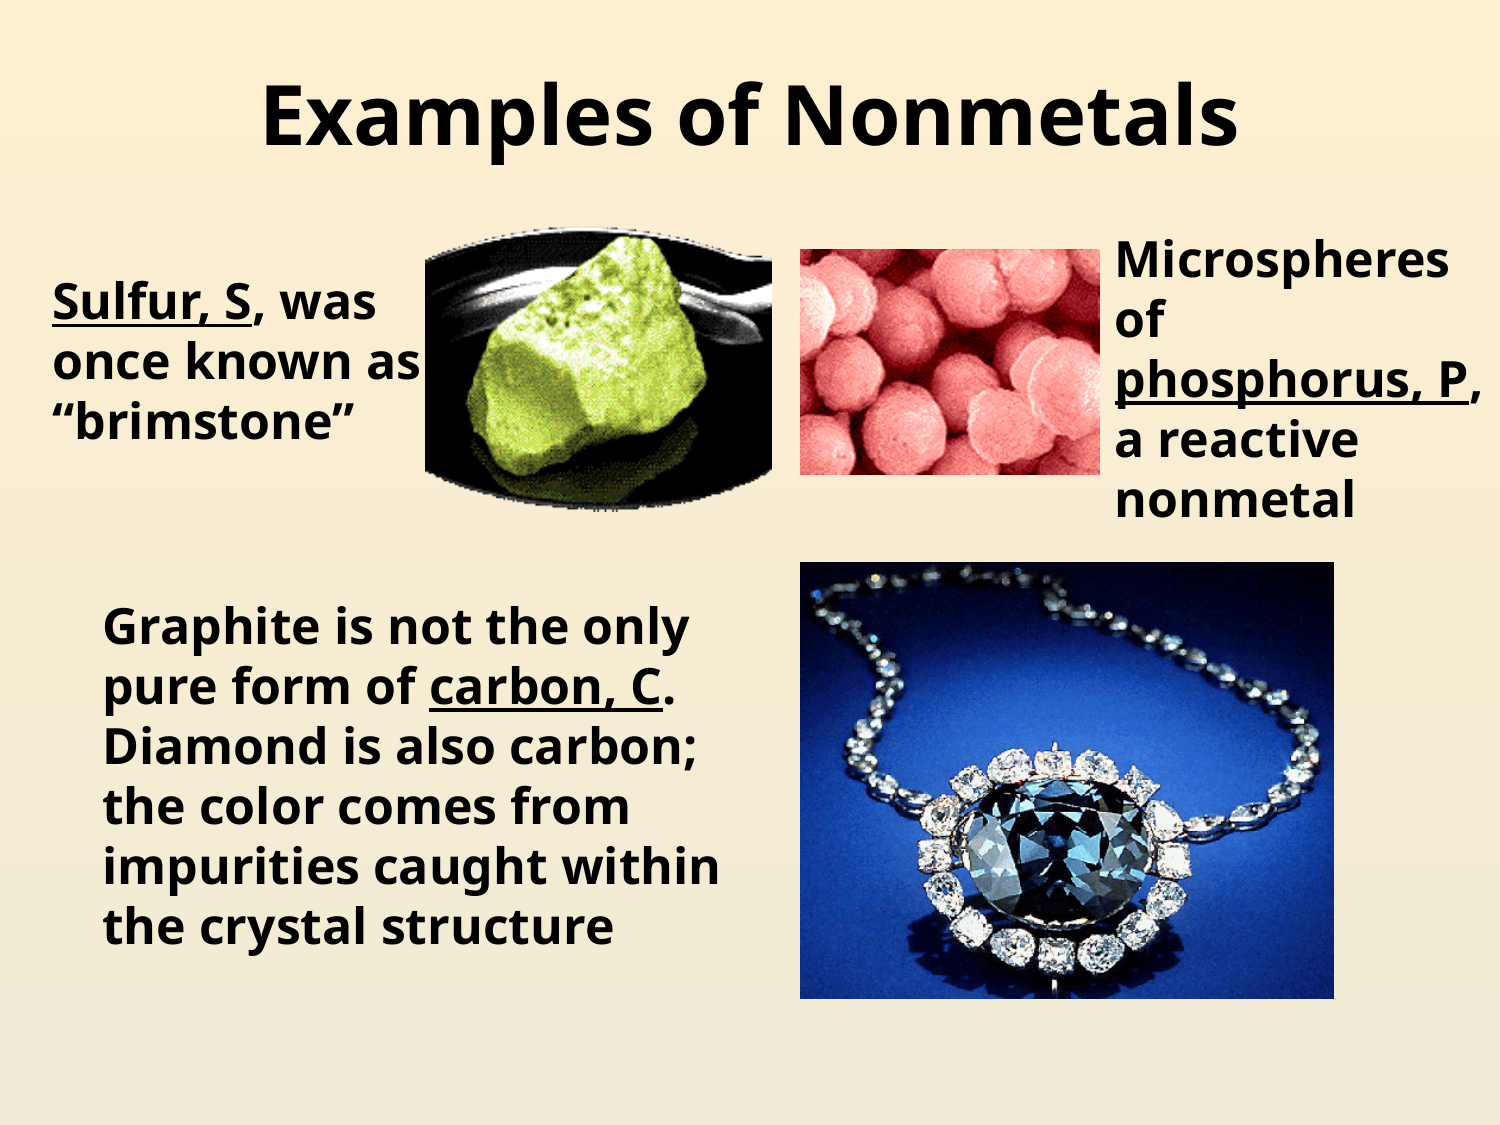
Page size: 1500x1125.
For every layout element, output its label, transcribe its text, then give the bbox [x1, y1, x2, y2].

picture [799, 562, 1334, 999]
text_box Graphite is not the only pure form of carbon, C. Diamond is also carbon; the color comes from impurities caught within the crystal structure [87, 587, 788, 963]
text_box Sulfur, S, was once known as “brimstone” [37, 262, 419, 458]
picture [799, 249, 1101, 476]
picture [424, 224, 773, 513]
title Examples of Nonmetals [112, 62, 1388, 163]
text_box Microspheres of phosphorus, P, a reactive nonmetal [1100, 219, 1500, 535]
